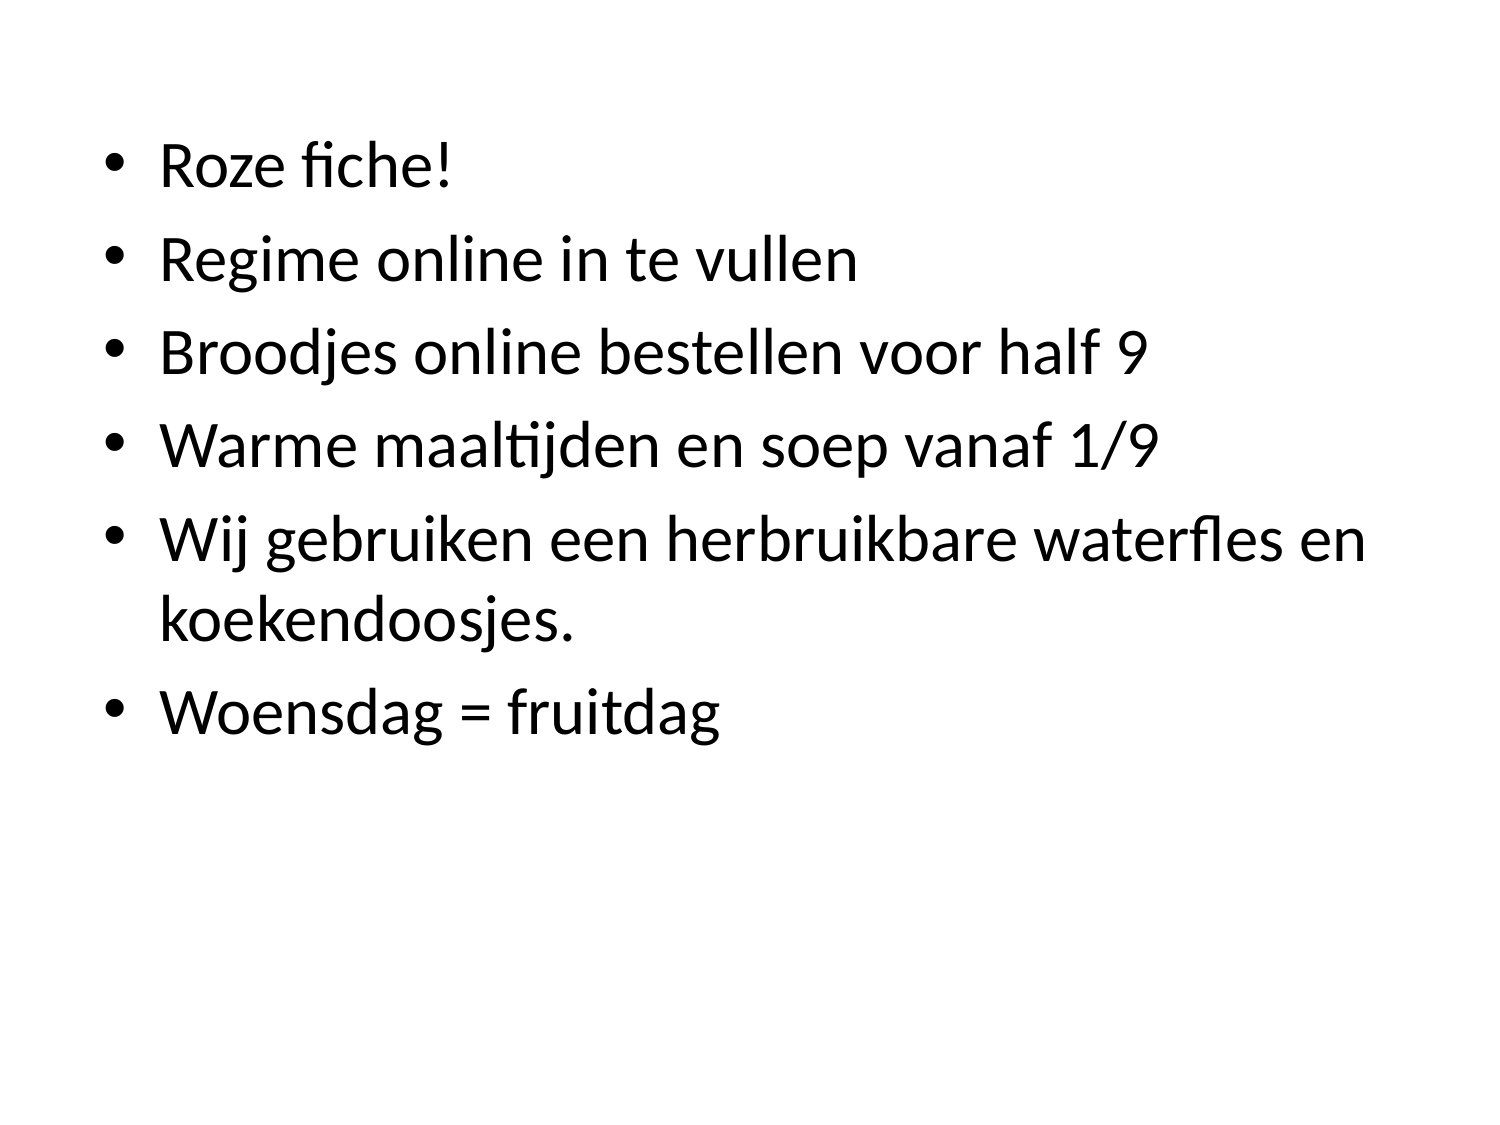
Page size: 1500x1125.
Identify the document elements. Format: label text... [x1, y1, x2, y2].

list Roze fiche! Regime online in te vullen Broodjes online bestellen voor half 9 Warme maaltijden en soep vanaf 1/9 Wij gebruiken een herbruikbare waterfles en koekendoosjes. Woensdag = fruitdag [88, 113, 1439, 857]
